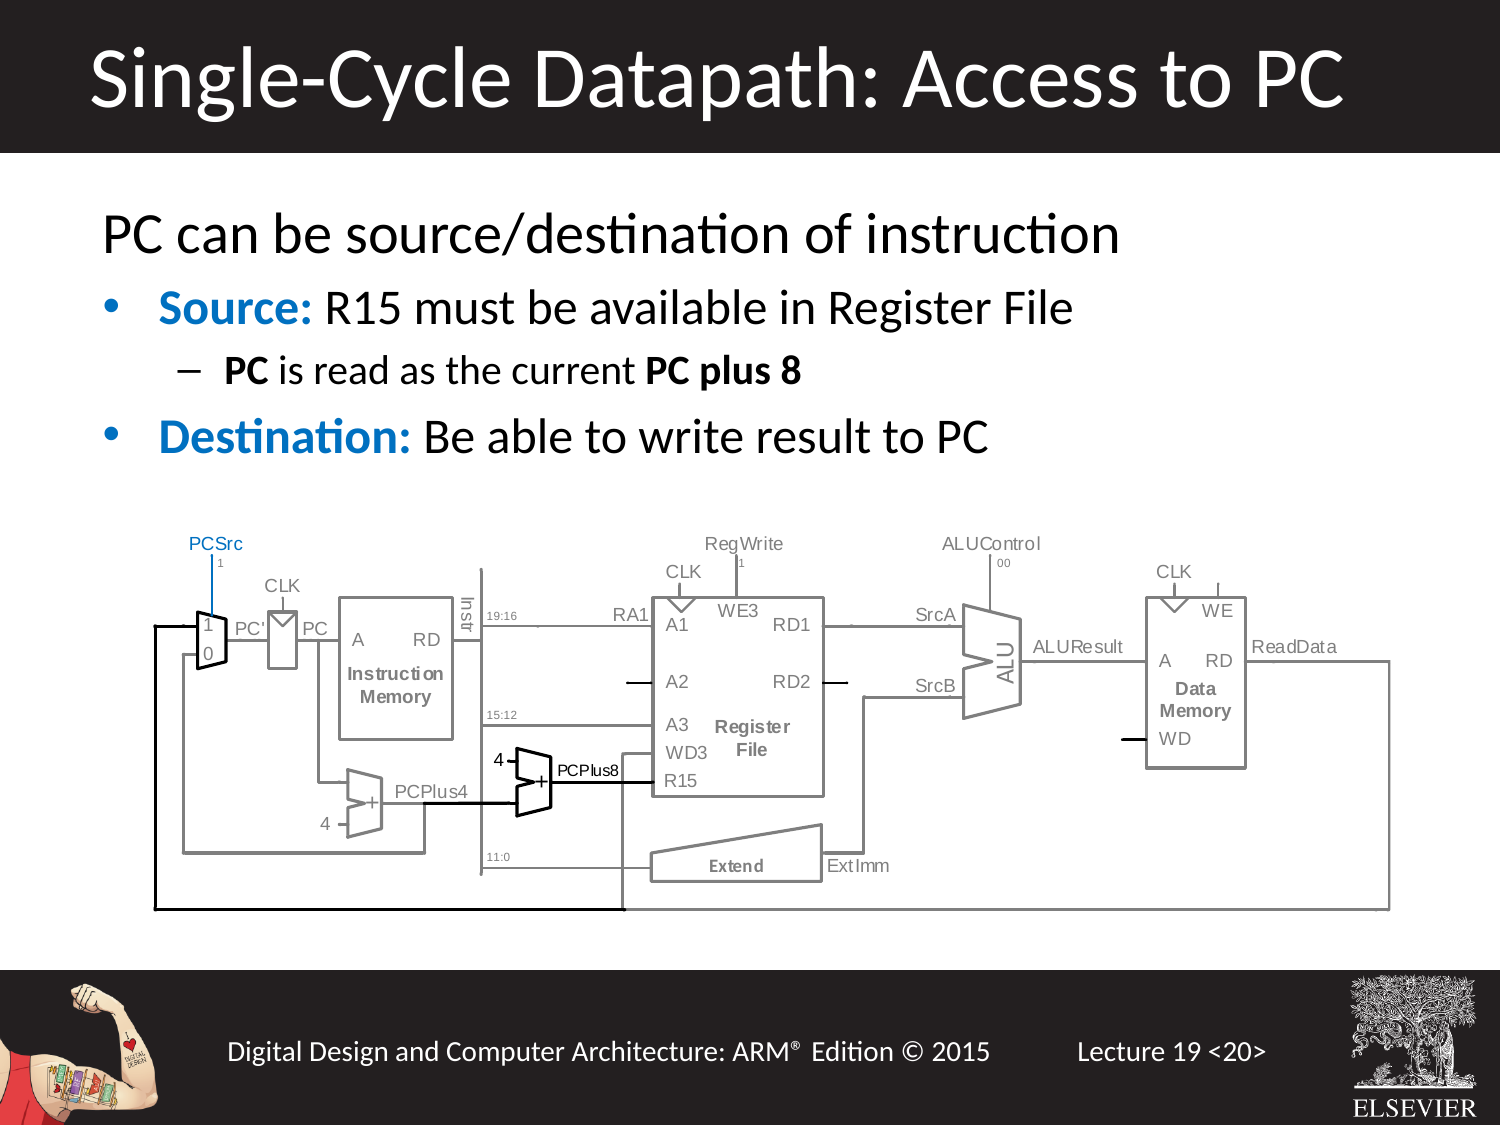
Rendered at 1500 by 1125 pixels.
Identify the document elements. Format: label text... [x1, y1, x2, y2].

text_box Single-Cycle Datapath: Access to PC [75, 12, 1500, 133]
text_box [149, 524, 1391, 913]
picture [1350, 974, 1477, 1117]
picture [0, 979, 163, 1125]
list PC can be source/destination of instruction Source: R15 must be available in Register File PC is read as the current PC plus 8 Destination: Be able to write result to PC [87, 187, 1400, 1000]
